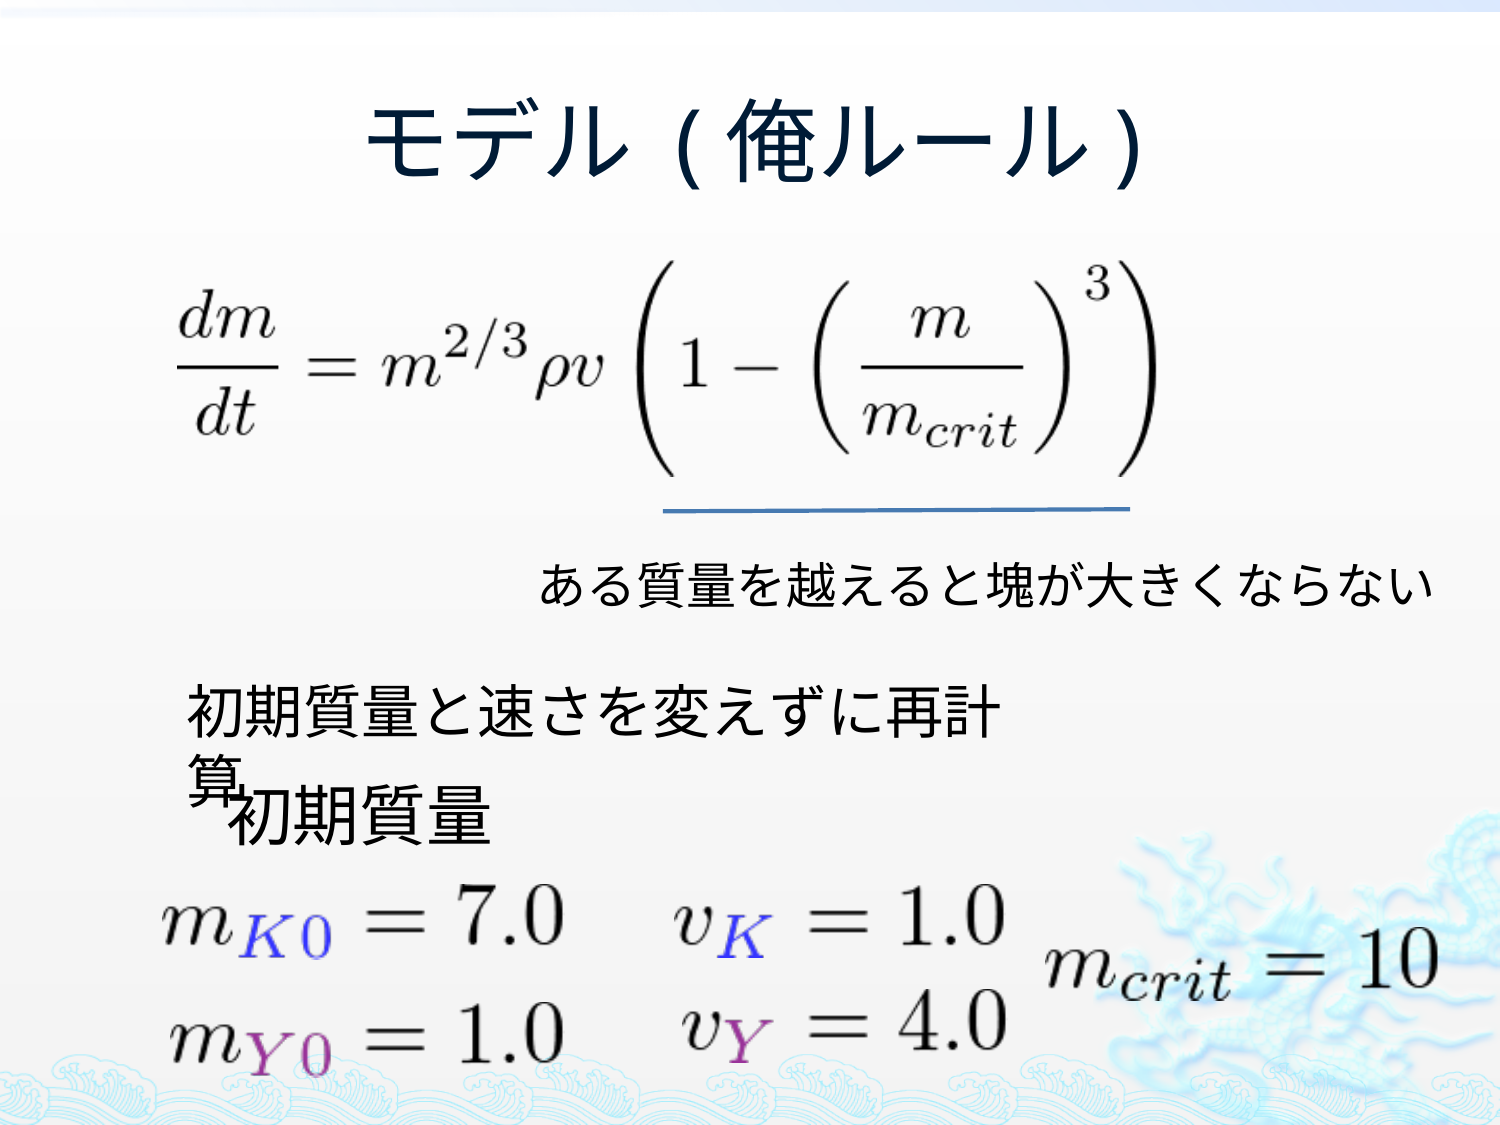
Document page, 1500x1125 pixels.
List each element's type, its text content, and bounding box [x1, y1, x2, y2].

picture [170, 1002, 566, 1079]
title モデル (俺ルール) [75, 45, 1425, 233]
picture [1045, 927, 1441, 1001]
picture [176, 260, 1158, 477]
picture [682, 988, 1009, 1063]
picture [673, 884, 1007, 959]
picture [162, 884, 566, 961]
text_box ある質量を越えると塊が大きくならない [521, 547, 1461, 622]
text_box 初期質量 [211, 823, 614, 861]
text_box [662, 508, 1131, 512]
text_box 初期質量と速さを変えずに再計算 [171, 667, 1030, 823]
